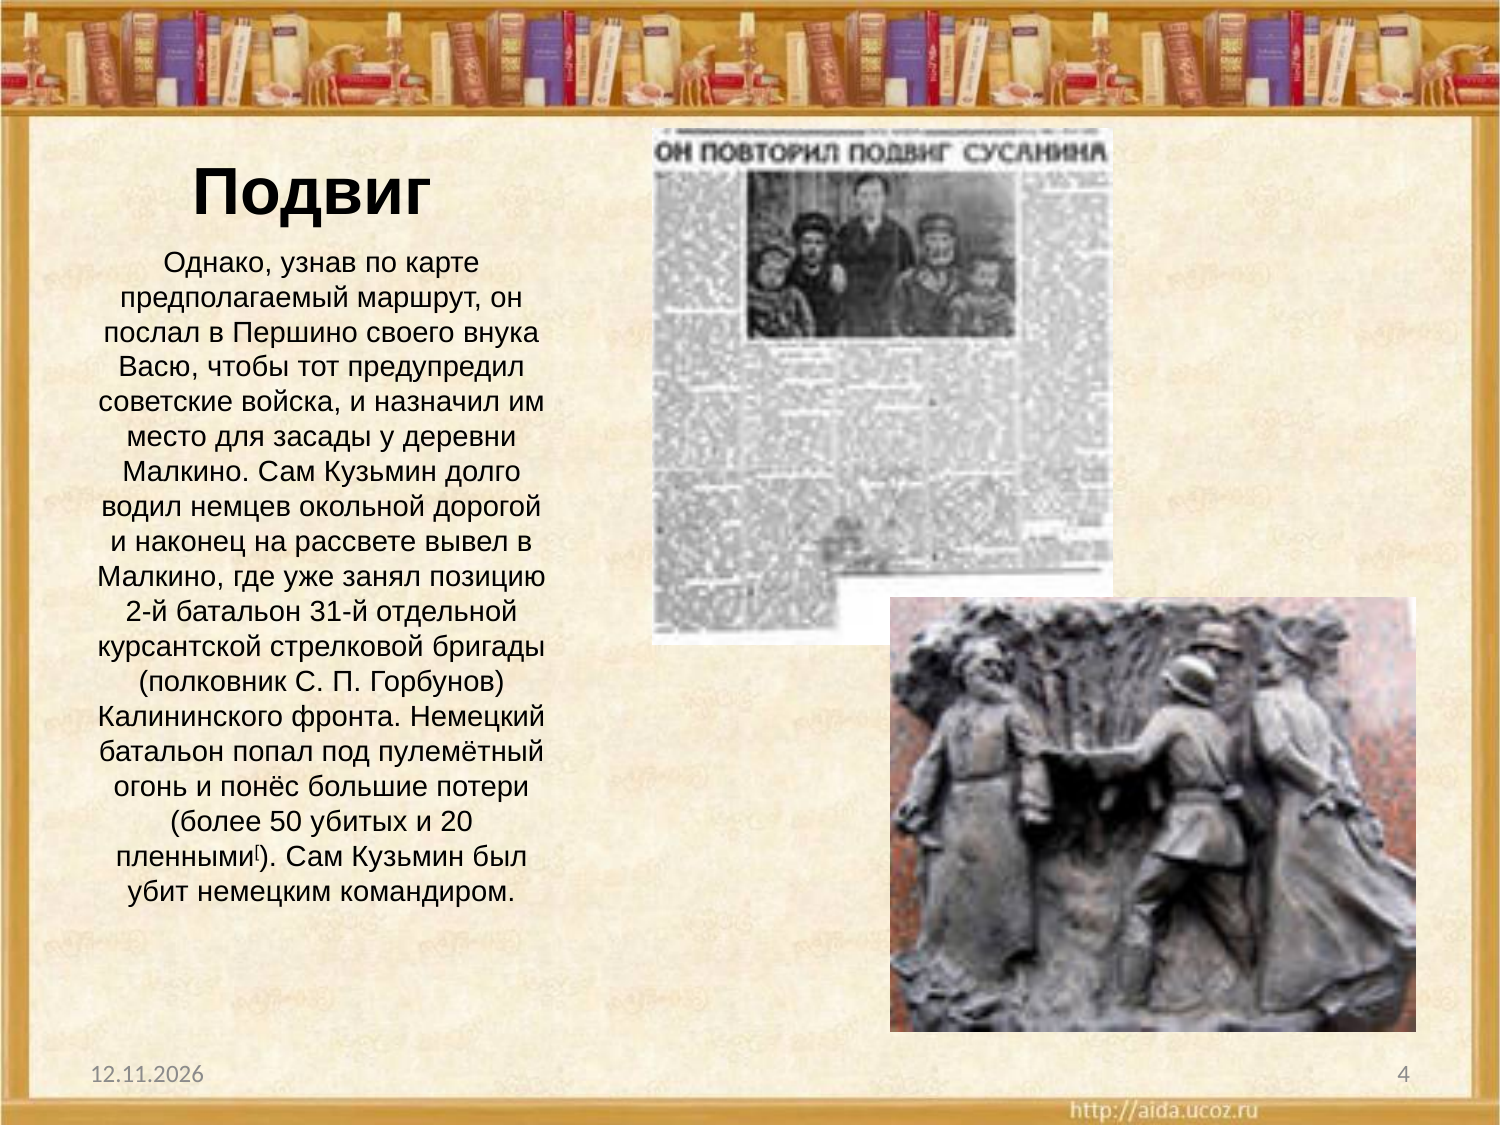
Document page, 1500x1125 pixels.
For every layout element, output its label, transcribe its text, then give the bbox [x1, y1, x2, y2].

slide_number 4 [1074, 1042, 1425, 1103]
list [651, 128, 1113, 645]
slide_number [75, 1042, 425, 1103]
picture [0, 0, 1500, 1125]
list Однако, узнав по карте предполагаемый маршрут, он послал в Першино своего внука Васю, чтобы тот предупредил советские войска, и назначил им место для засады у деревни Малкино. Сам Кузьмин долго водил немцев окольной дорогой и наконец на рассвете вывел в Малкино, где уже занял позицию 2-й батальон 31-й отдельной курсантской стрелковой бригады (полковник С. П. Горбунов) Калининского фронта. Немецкий батальон попал под пулемётный огонь и понёс большие потери (более 50 убитых и 20 пленными[). Сам Кузьмин был убит немецким командиром. [74, 235, 569, 1006]
title Подвиг [74, 44, 569, 235]
